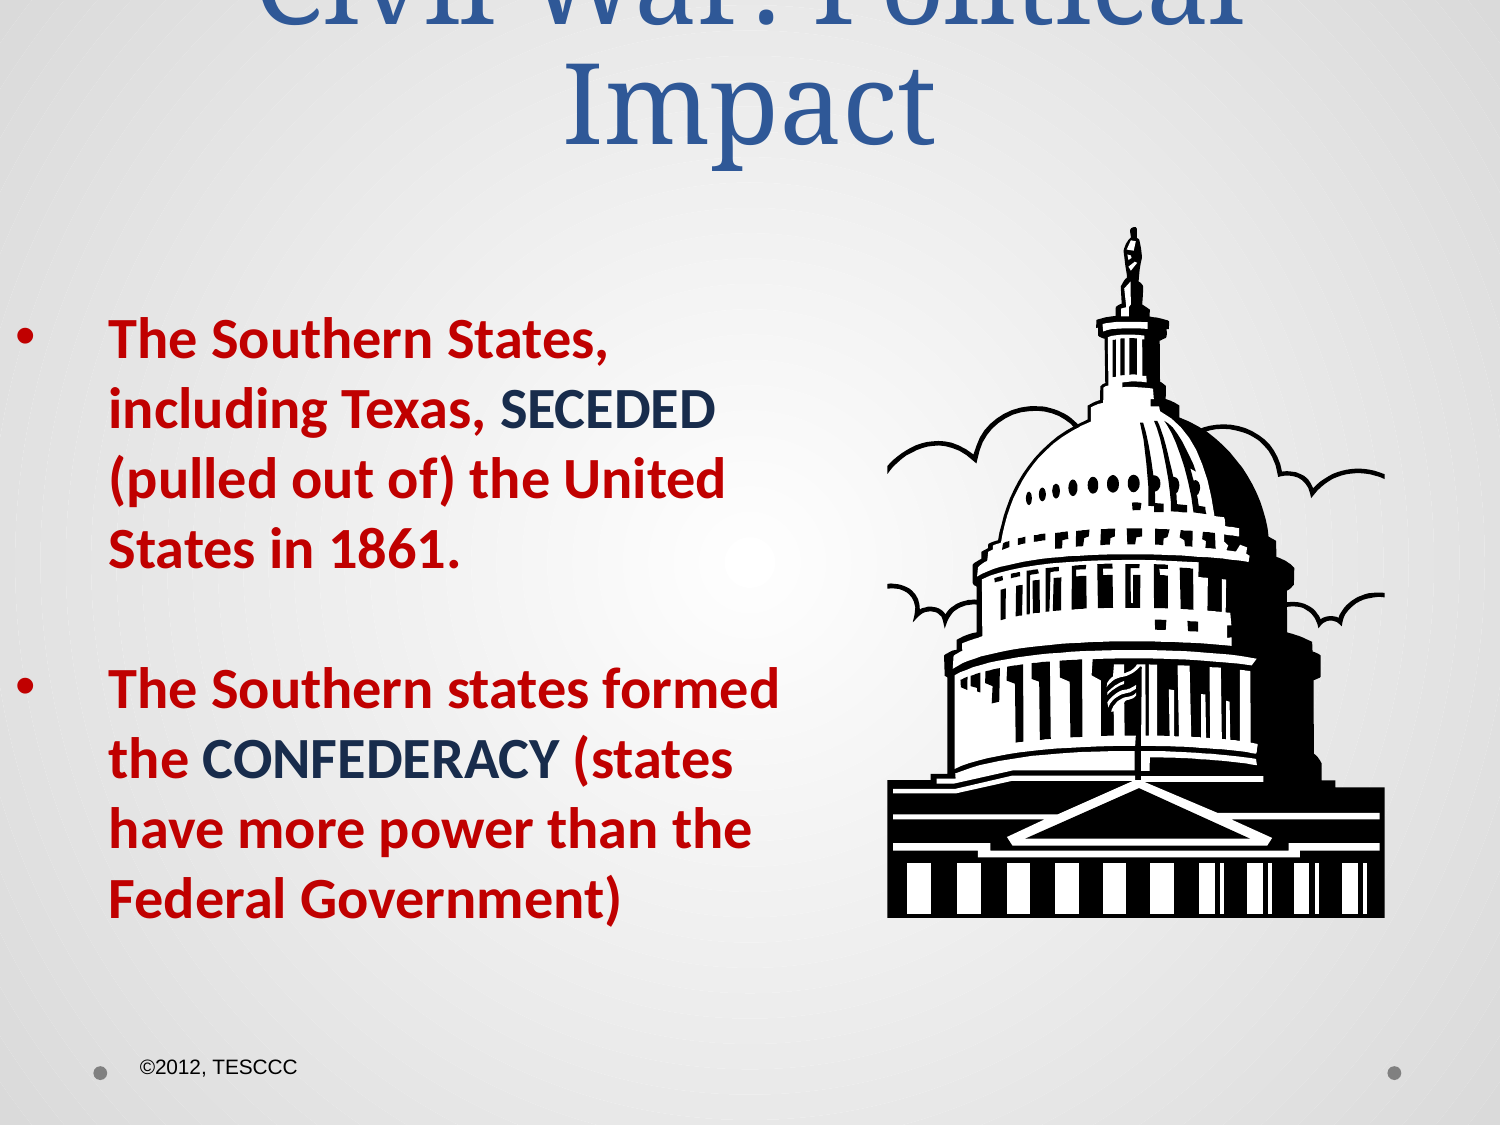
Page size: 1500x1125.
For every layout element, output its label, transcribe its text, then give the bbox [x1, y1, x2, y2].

text_box The Southern States, including Texas, SECEDED (pulled out of) the United States in 1861. The Southern states formed the CONFEDERACY (states have more power than the Federal Government) [0, 292, 813, 938]
text_box ©2012, TESCCC [125, 1046, 463, 1087]
title Civil War: Political Impact [75, 24, 1425, 175]
picture [887, 224, 1385, 919]
